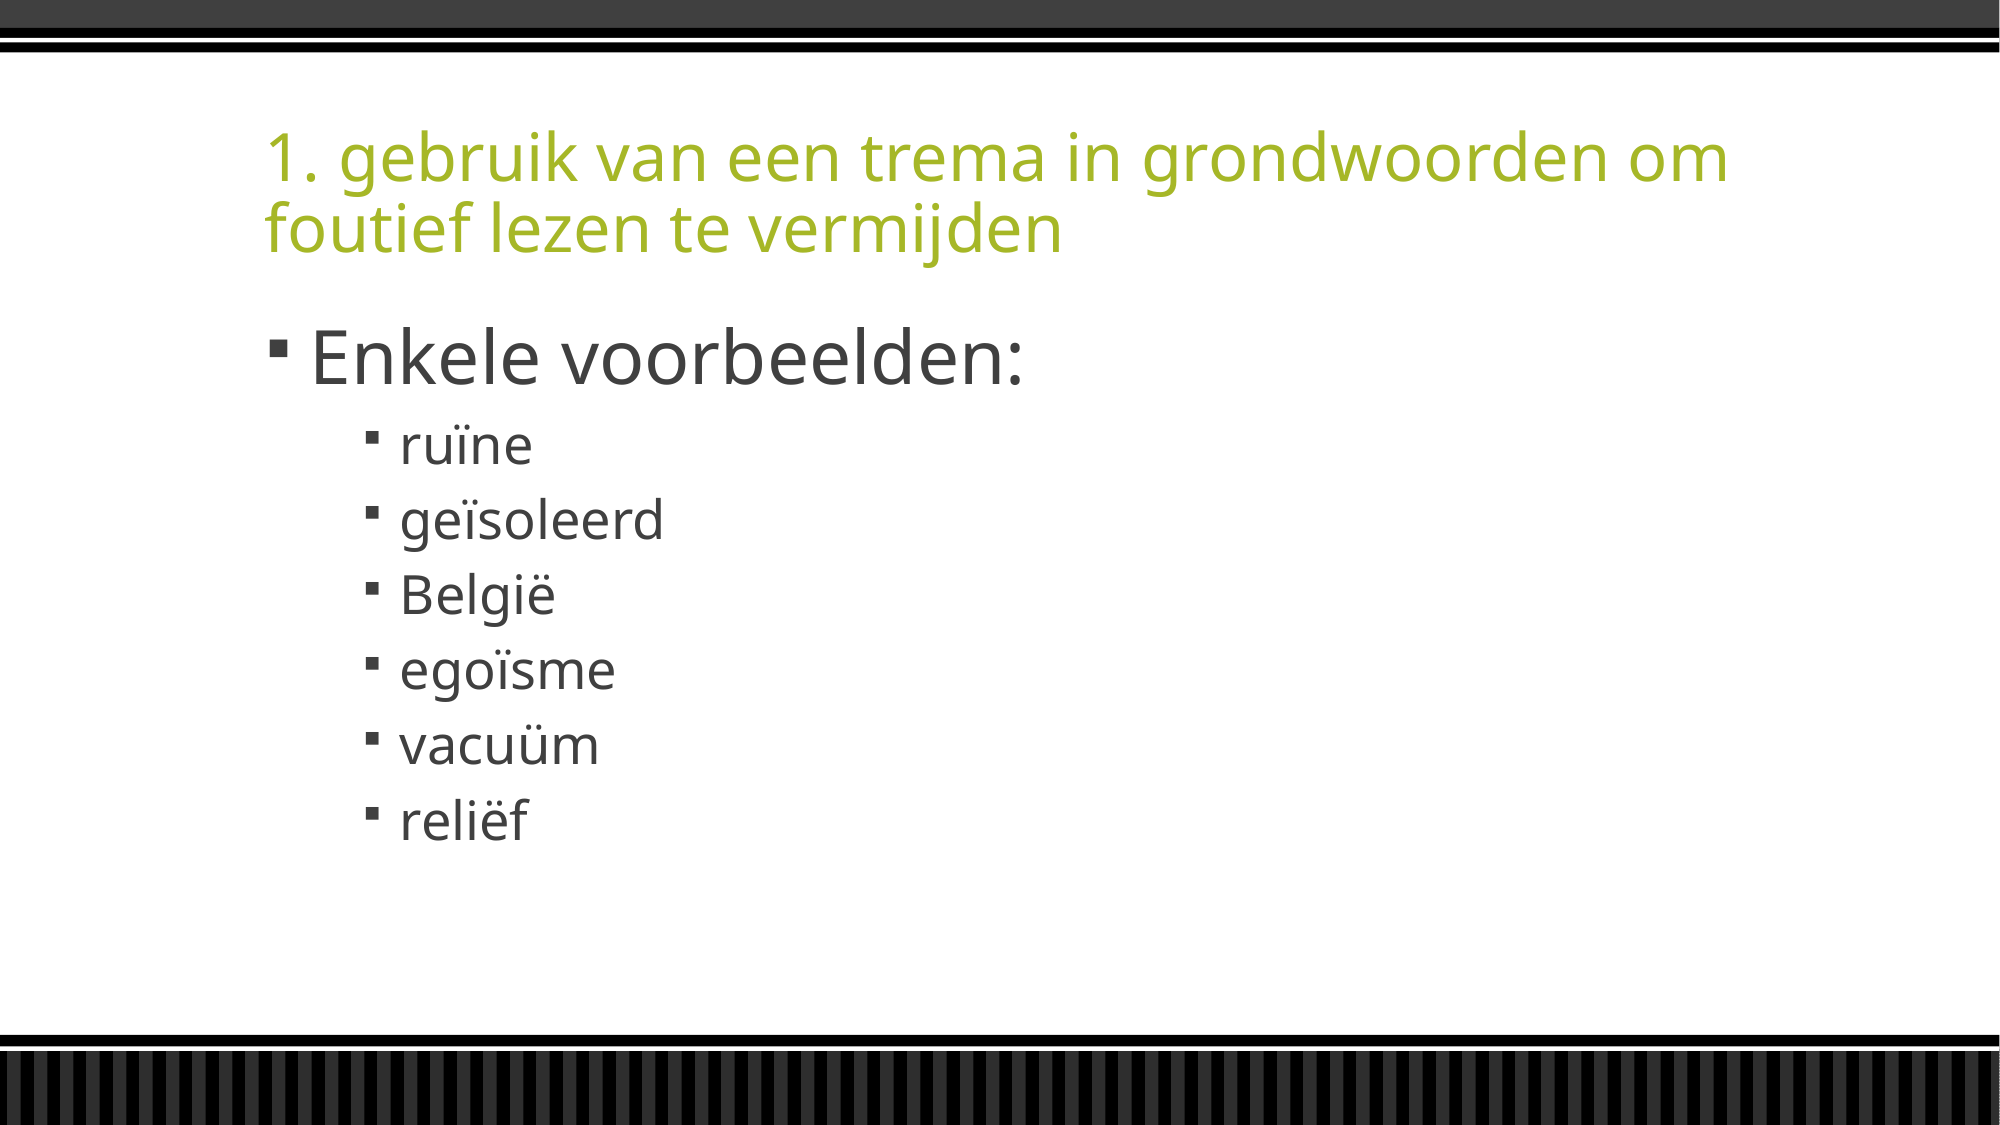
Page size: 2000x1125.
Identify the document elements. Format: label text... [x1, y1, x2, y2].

list Enkele voorbeelden: ruïne geïsoleerd België egoïsme vacuüm reliëf [249, 312, 1750, 988]
title 1. gebruik van een trema in grondwoorden om foutief lezen te vermijden [249, 99, 1750, 275]
